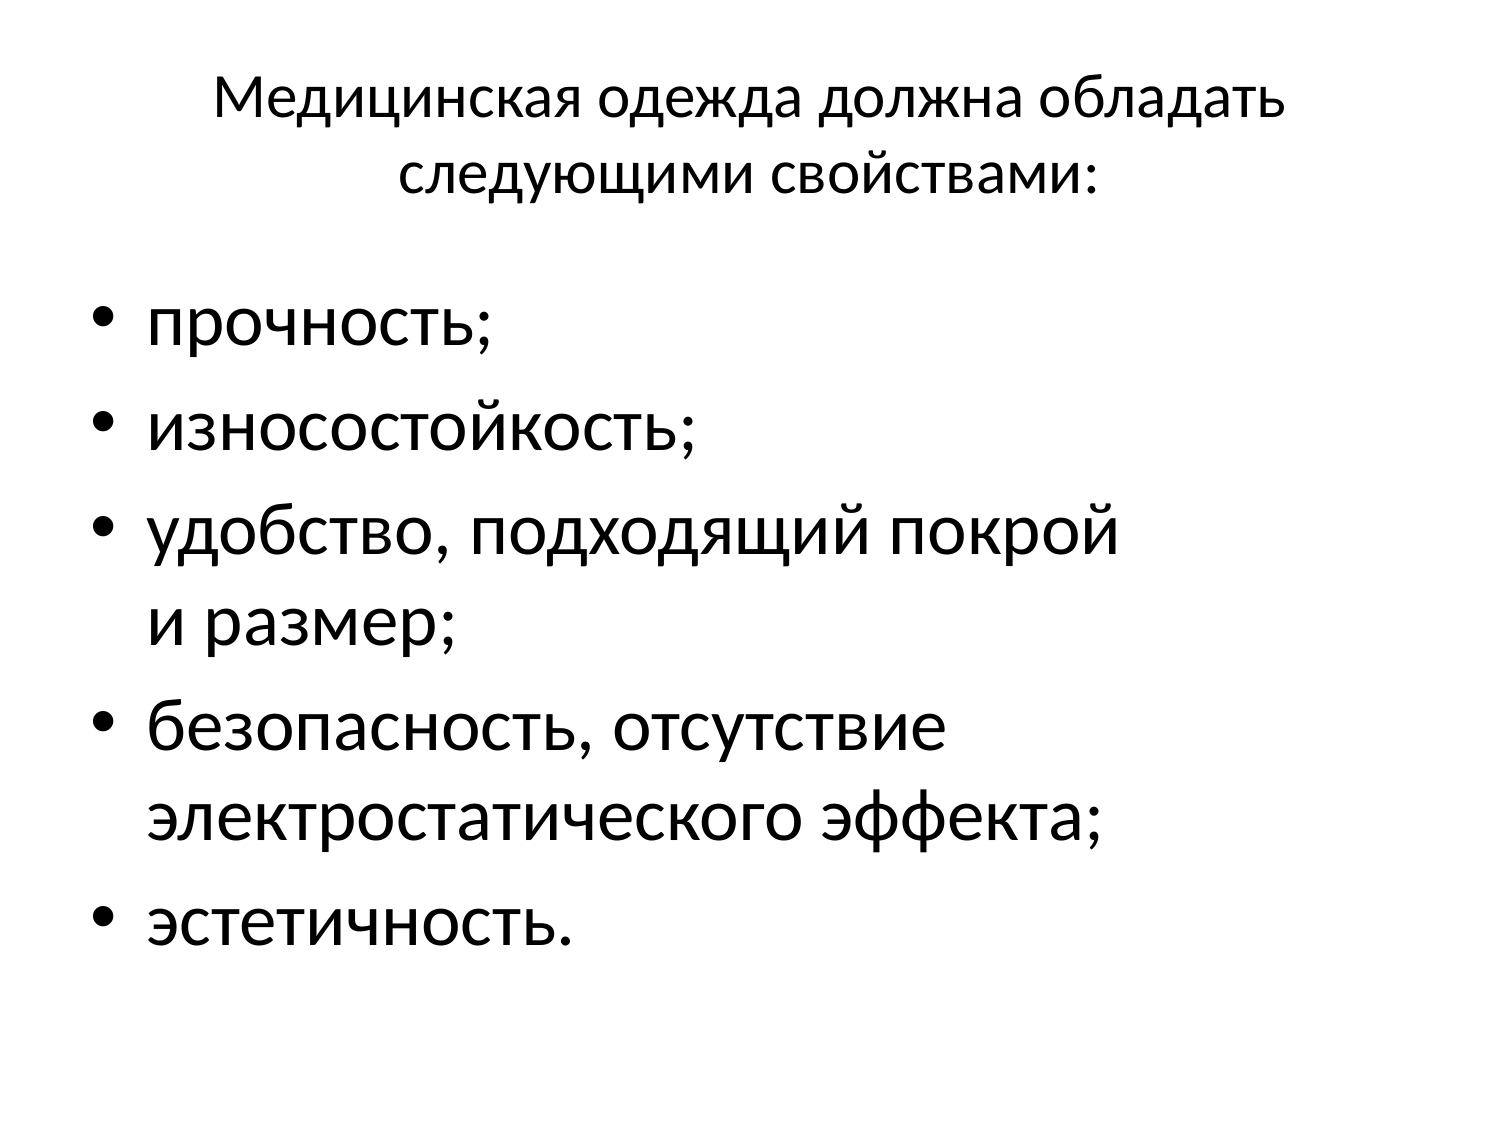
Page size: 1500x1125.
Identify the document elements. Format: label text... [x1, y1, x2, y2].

list прочность; износостойкость; удобство, подходящий покрой и размер; безопасность, отсутствие электростатического эффекта; эстетичность. [75, 262, 1425, 1005]
title Медицинская одежда должна обладать следующими свойствами: [75, 45, 1425, 262]
